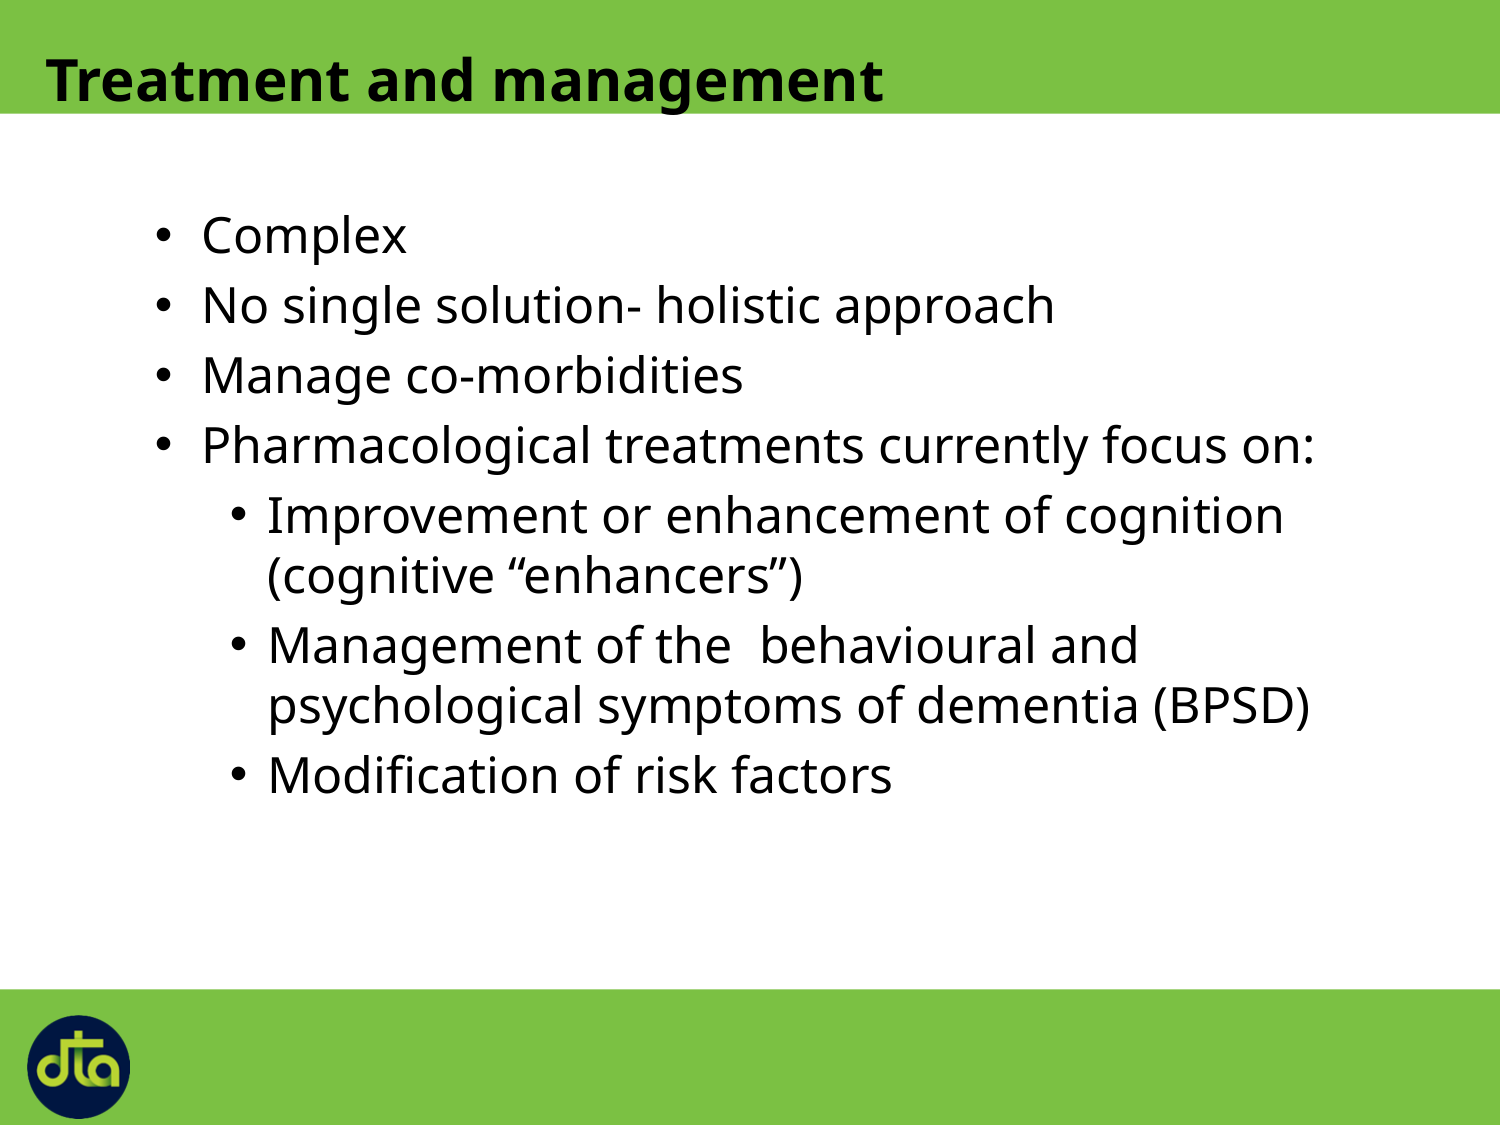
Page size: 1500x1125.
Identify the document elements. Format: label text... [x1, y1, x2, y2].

picture [27, 1015, 131, 1120]
text_box Complex No single solution- holistic approach Manage co-morbidities Pharmacological treatments currently focus on: Improvement or enhancement of cognition (cognitive “enhancers”) Management of the behavioural and psychological symptoms of dementia (BPSD) Modification of risk factors [64, 196, 1415, 866]
text_box Treatment and management [0, 19, 963, 137]
